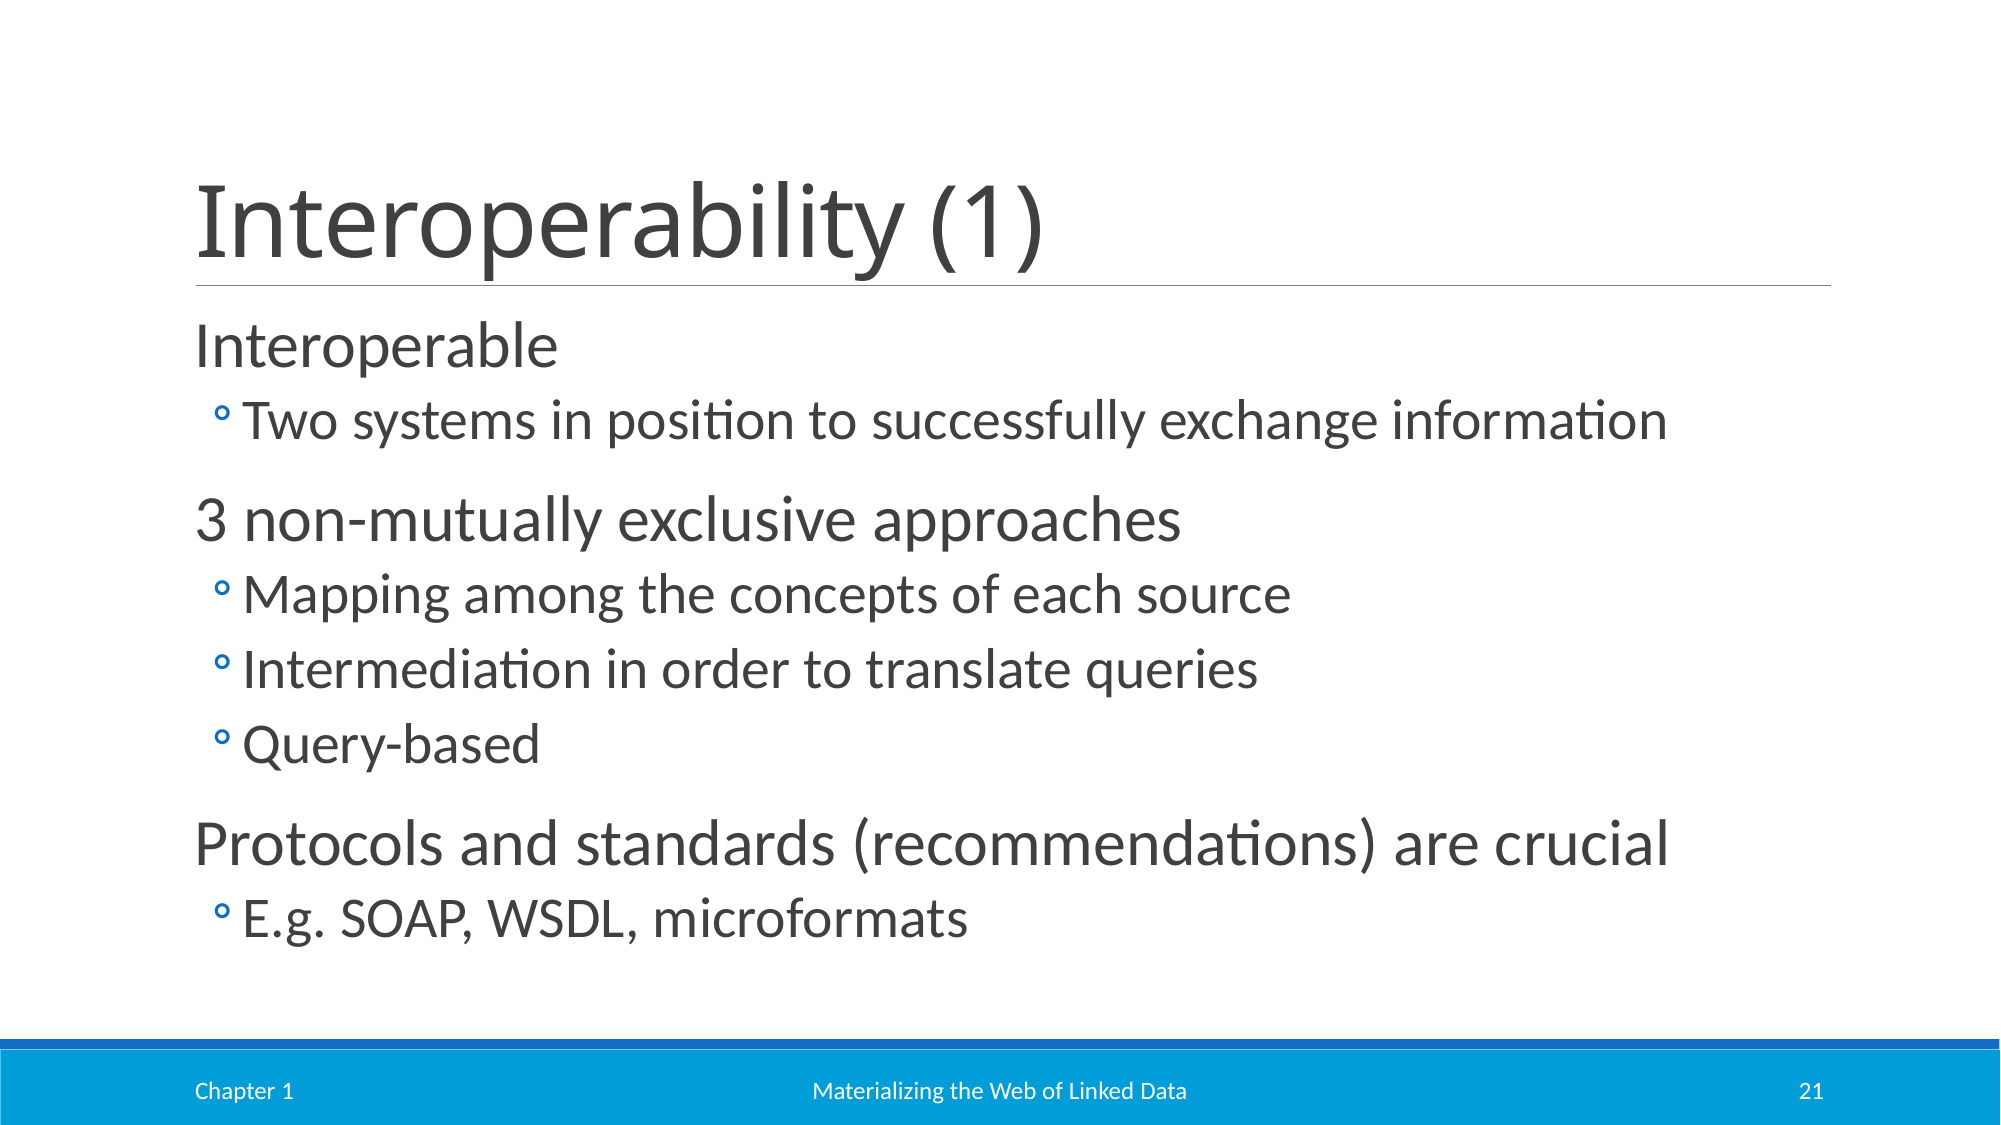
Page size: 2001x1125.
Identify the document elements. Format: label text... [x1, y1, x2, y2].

title Interoperability (1) [180, 47, 1830, 285]
footer Materializing the Web of Linked Data [604, 1059, 1396, 1120]
list Interoperable Two systems in position to successfully exchange information 3 non-mutually exclusive approaches Mapping among the concepts of each source Intermediation in order to translate queries Query-based Protocols and standards (recommendations) are crucial E.g. SOAP, WSDL, microformats [180, 302, 1830, 963]
slide_number Chapter 1 [180, 1059, 586, 1120]
slide_number 21 [1624, 1059, 1840, 1120]
